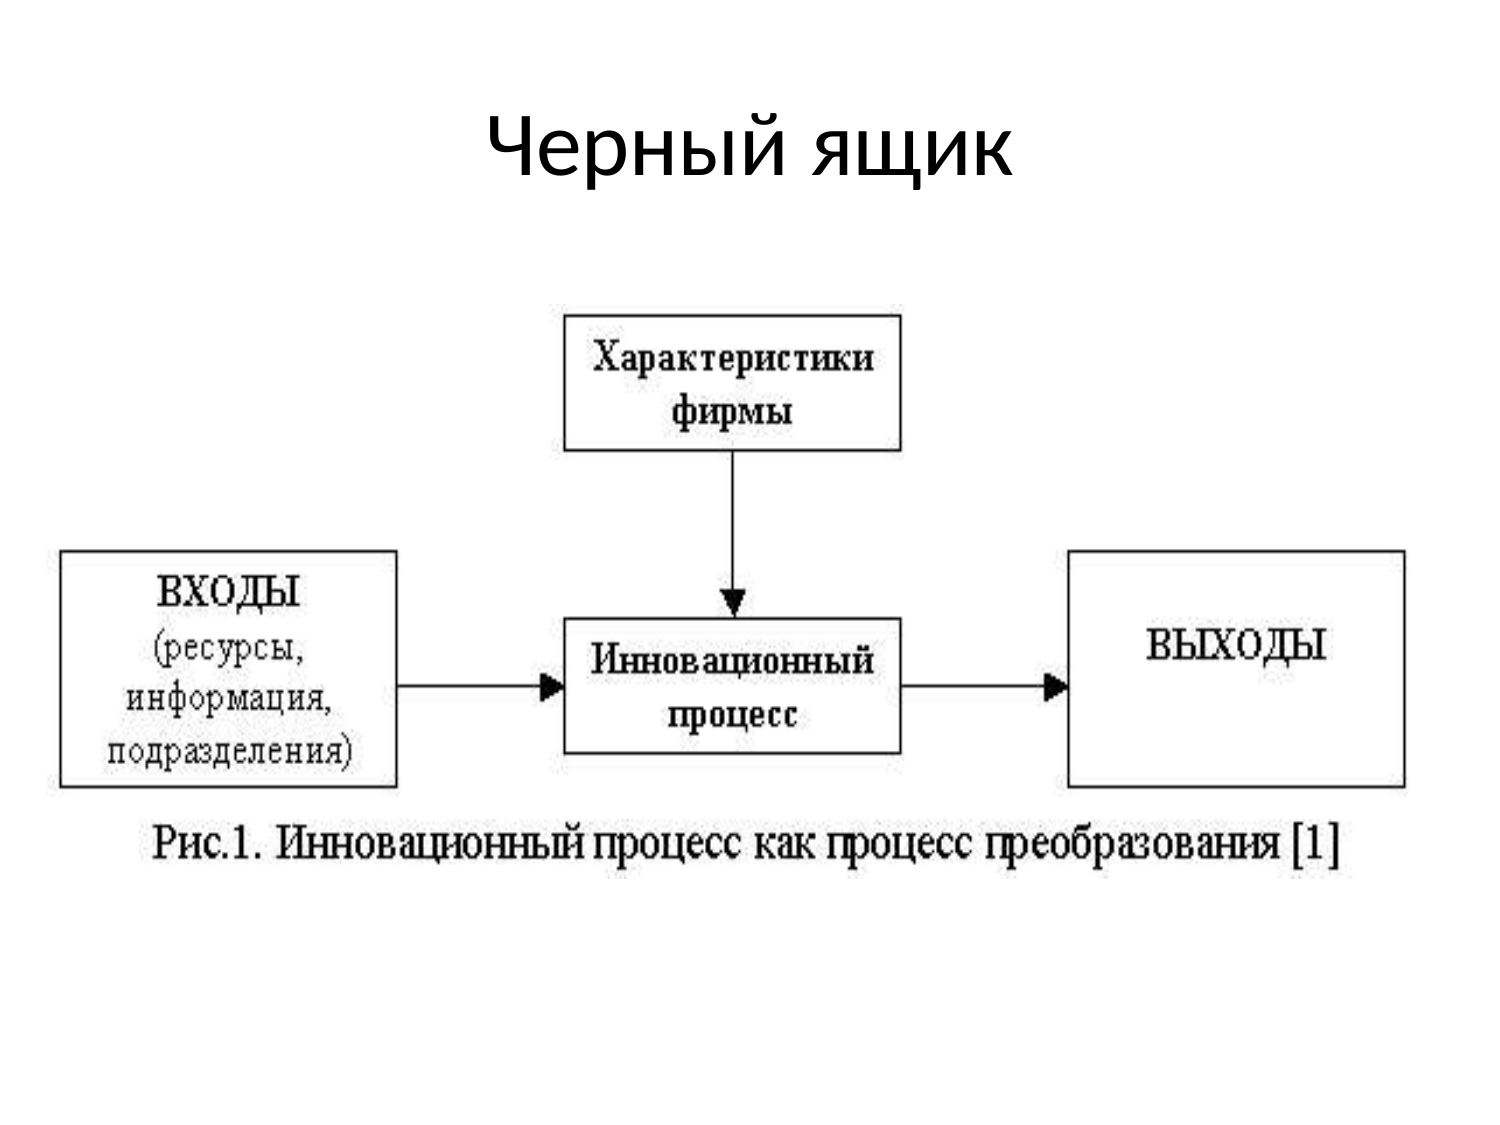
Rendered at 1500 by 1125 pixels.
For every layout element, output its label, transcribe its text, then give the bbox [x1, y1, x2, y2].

picture [46, 304, 1419, 880]
title Черный ящик [75, 45, 1425, 233]
